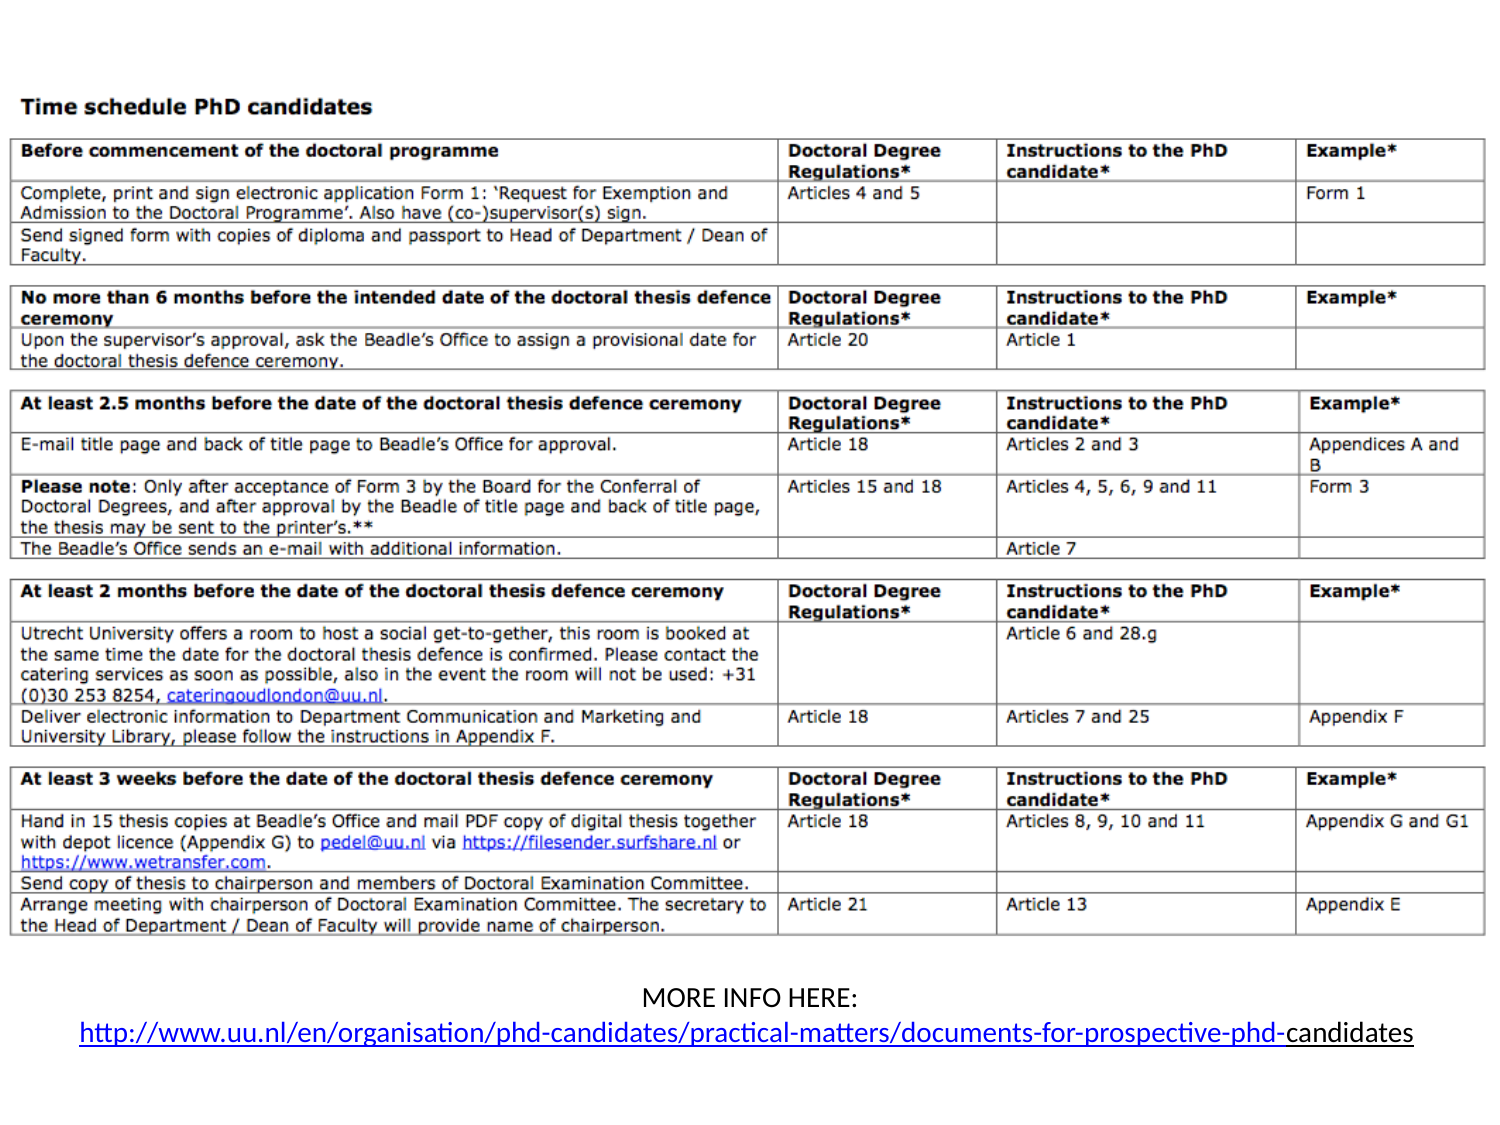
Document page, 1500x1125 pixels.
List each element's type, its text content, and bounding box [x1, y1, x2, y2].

text_box MORE INFO HERE: http://www.uu.nl/en/organisation/phd-candidates/practical-matters/documents-for-prospective-phd-candidates [0, 971, 1500, 1057]
picture [0, 91, 1500, 948]
